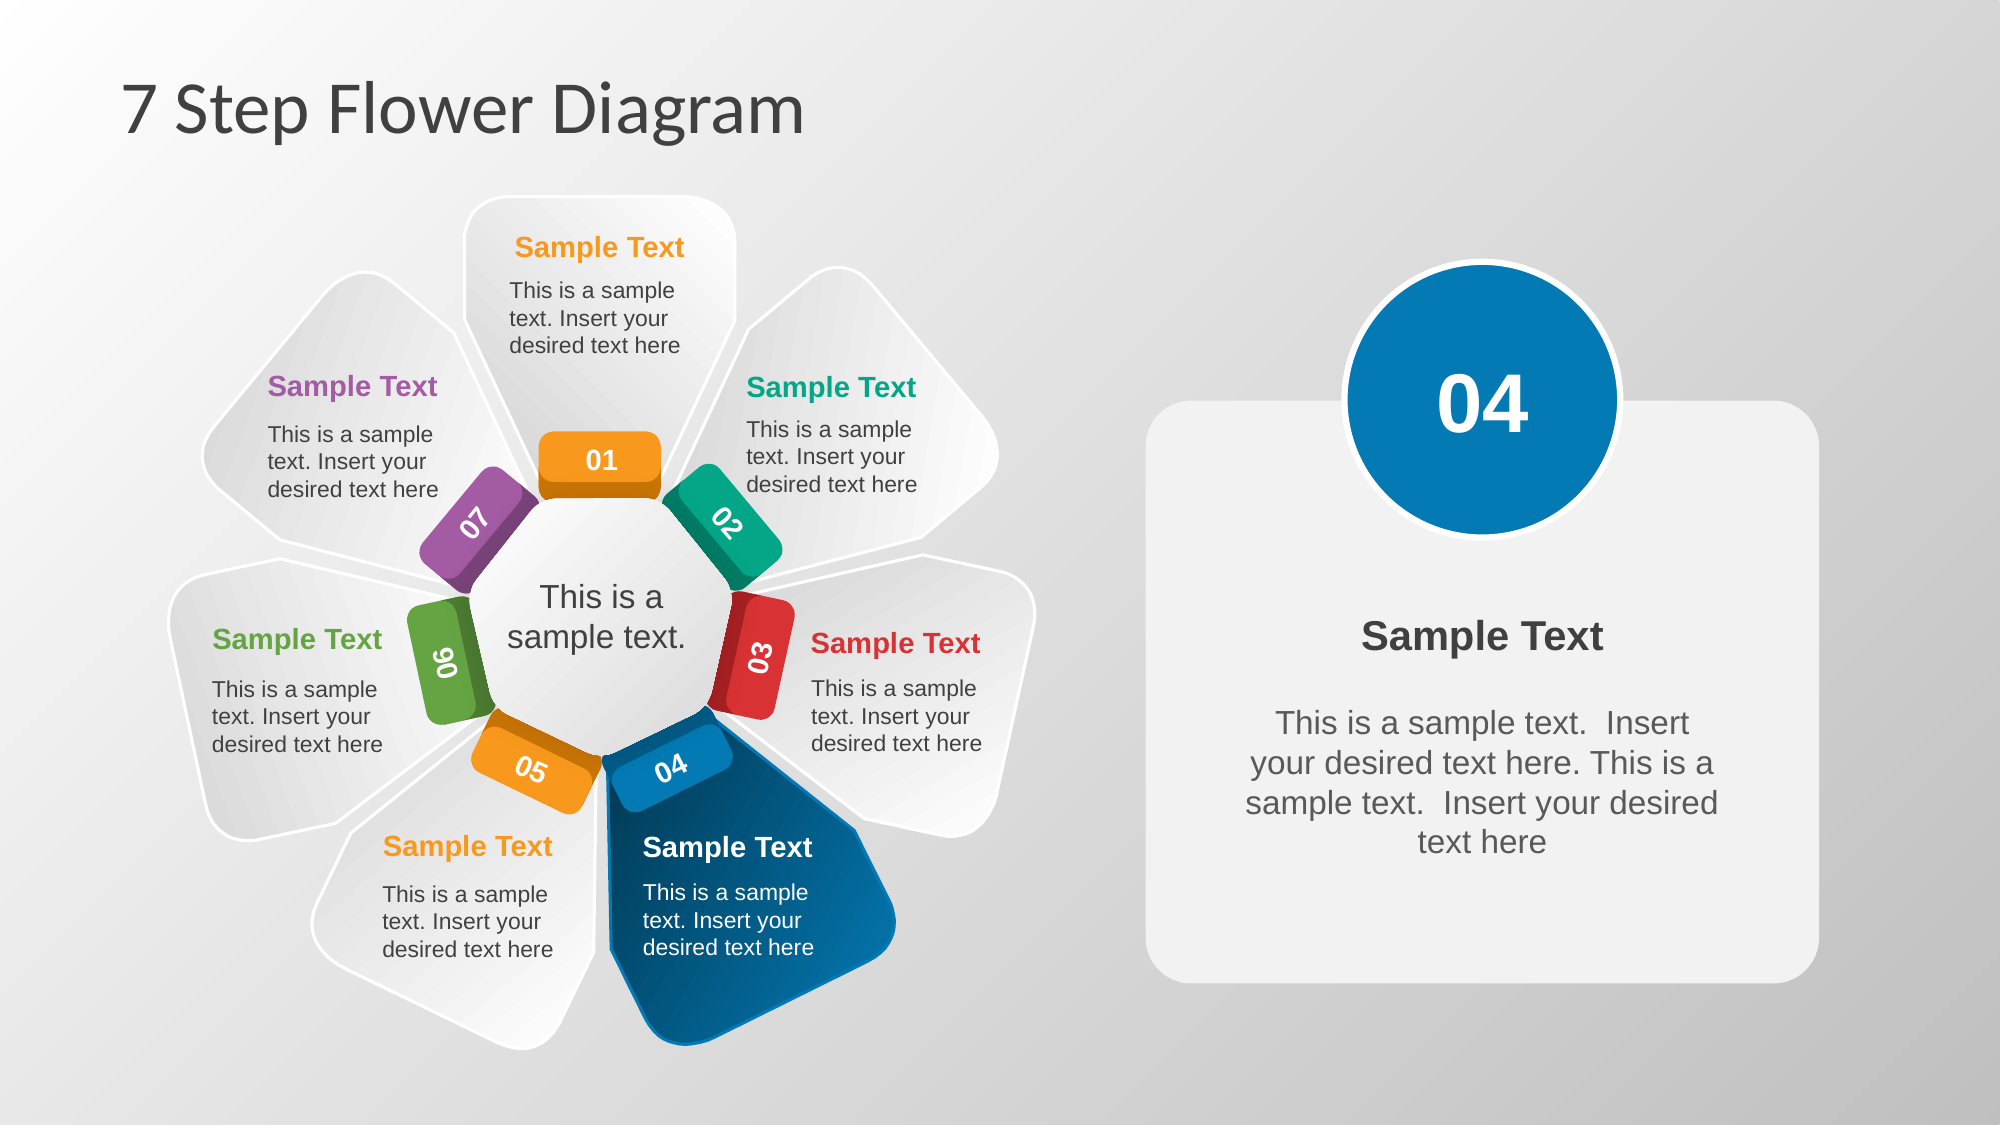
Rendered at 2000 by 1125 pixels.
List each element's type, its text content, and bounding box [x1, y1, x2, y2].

text_box This is a sample text. Insert your desired text here. This is a sample text. Insert your desired text here [1230, 693, 1735, 868]
text_box [1143, 398, 1822, 986]
title 7 Step Flower Diagram [99, 45, 1900, 162]
text_box 04 [1342, 259, 1623, 540]
text_box Sample Text [1230, 601, 1735, 666]
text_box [168, 196, 1036, 1049]
